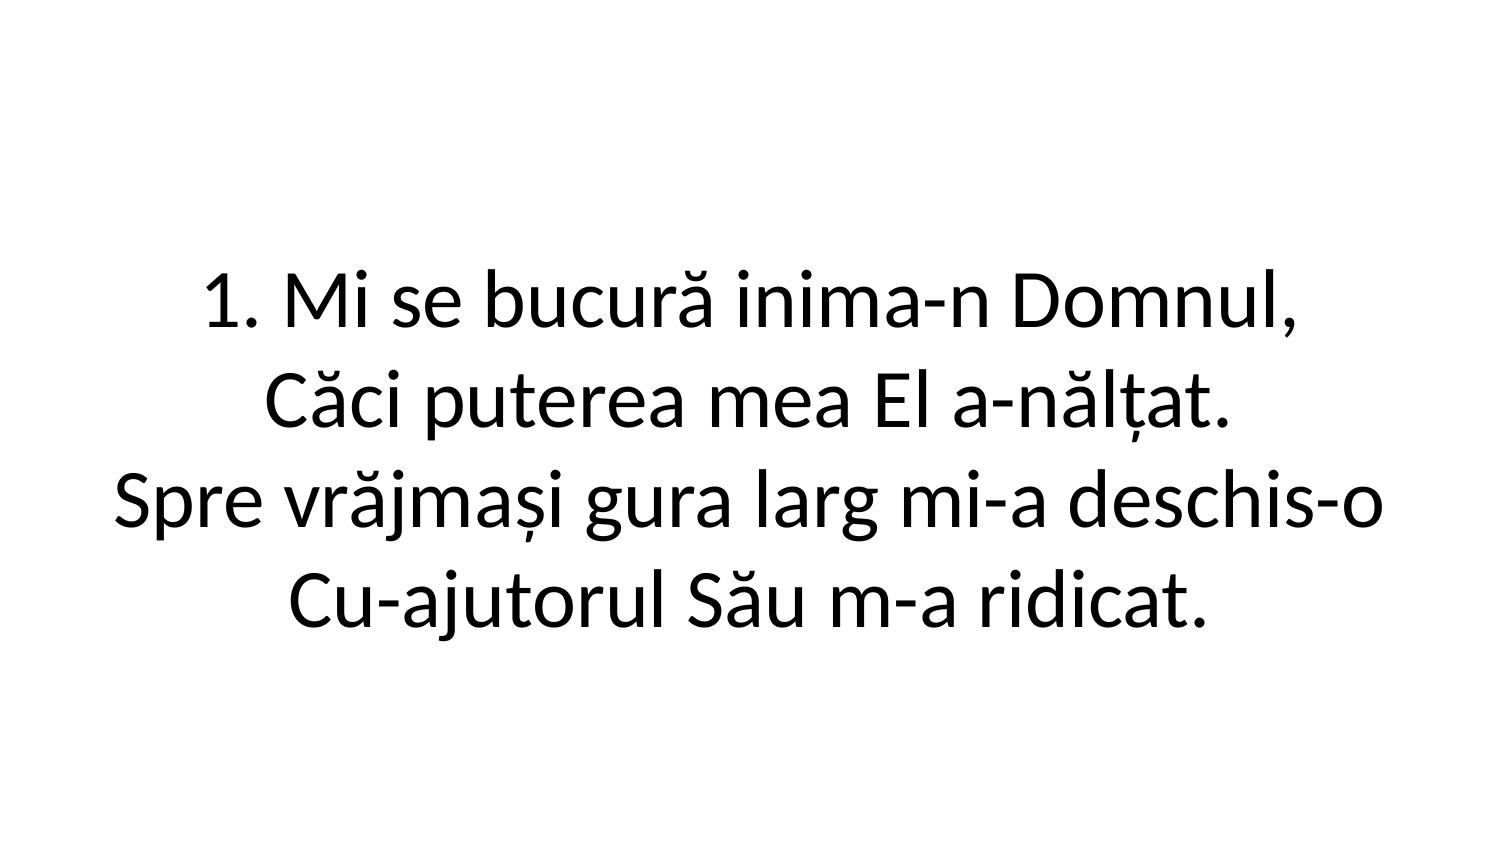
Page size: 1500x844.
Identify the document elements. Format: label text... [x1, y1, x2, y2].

text_box 1. Mi se bucură inima-n Domnul, Căci puterea mea El a-nălțat. Spre vrăjmași gura larg mi-a deschis-o Cu-ajutorul Său m-a ridicat. [98, 192, 1402, 652]
